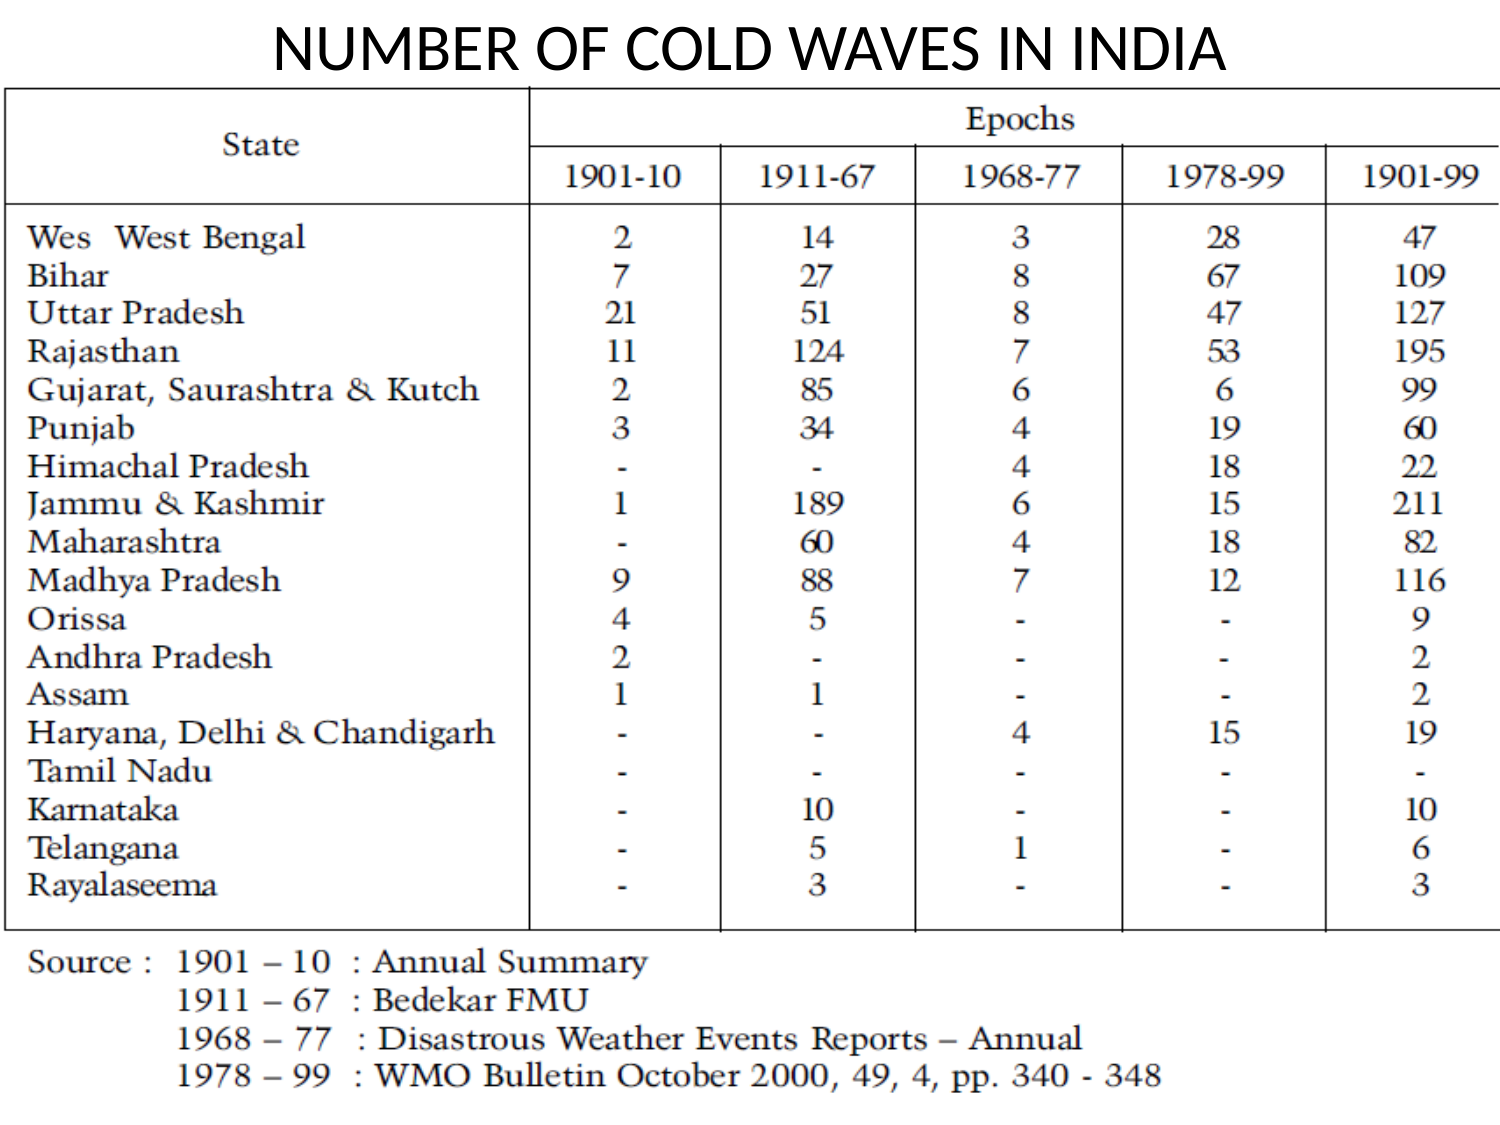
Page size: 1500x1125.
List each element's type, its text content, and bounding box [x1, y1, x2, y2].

picture [0, 74, 1500, 1101]
title NUMBER OF COLD WAVES IN INDIA [75, 0, 1425, 73]
